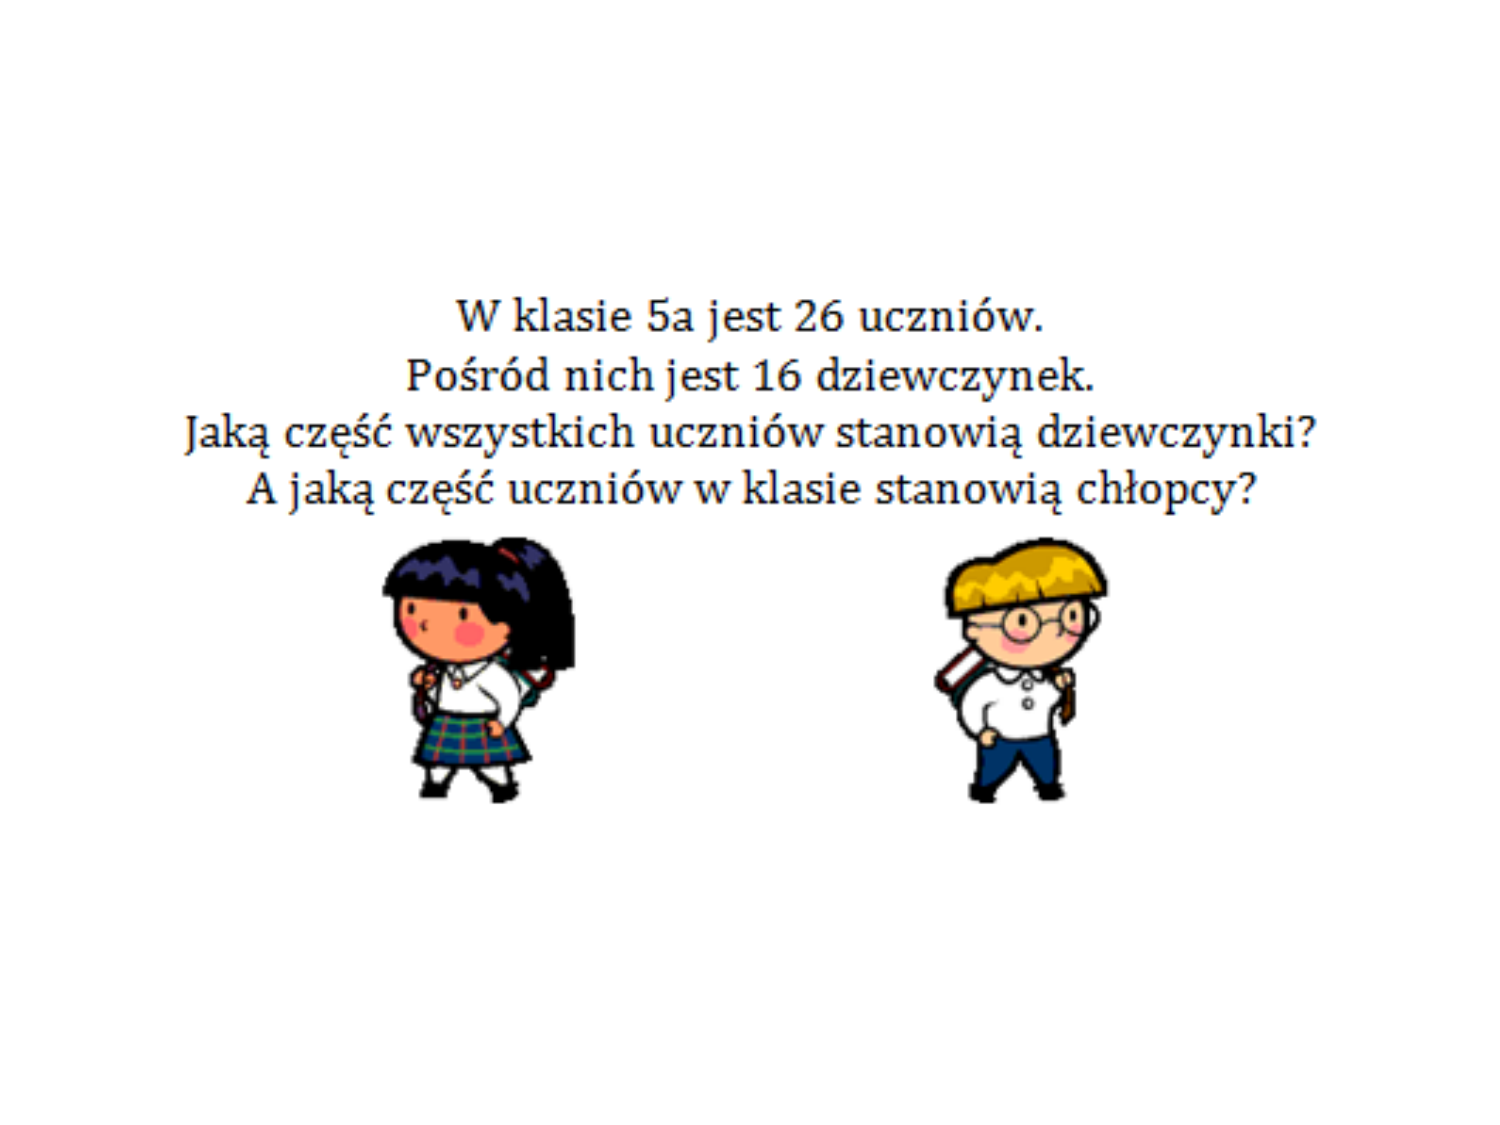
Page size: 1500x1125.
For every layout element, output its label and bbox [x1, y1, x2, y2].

picture [123, 266, 1402, 839]
